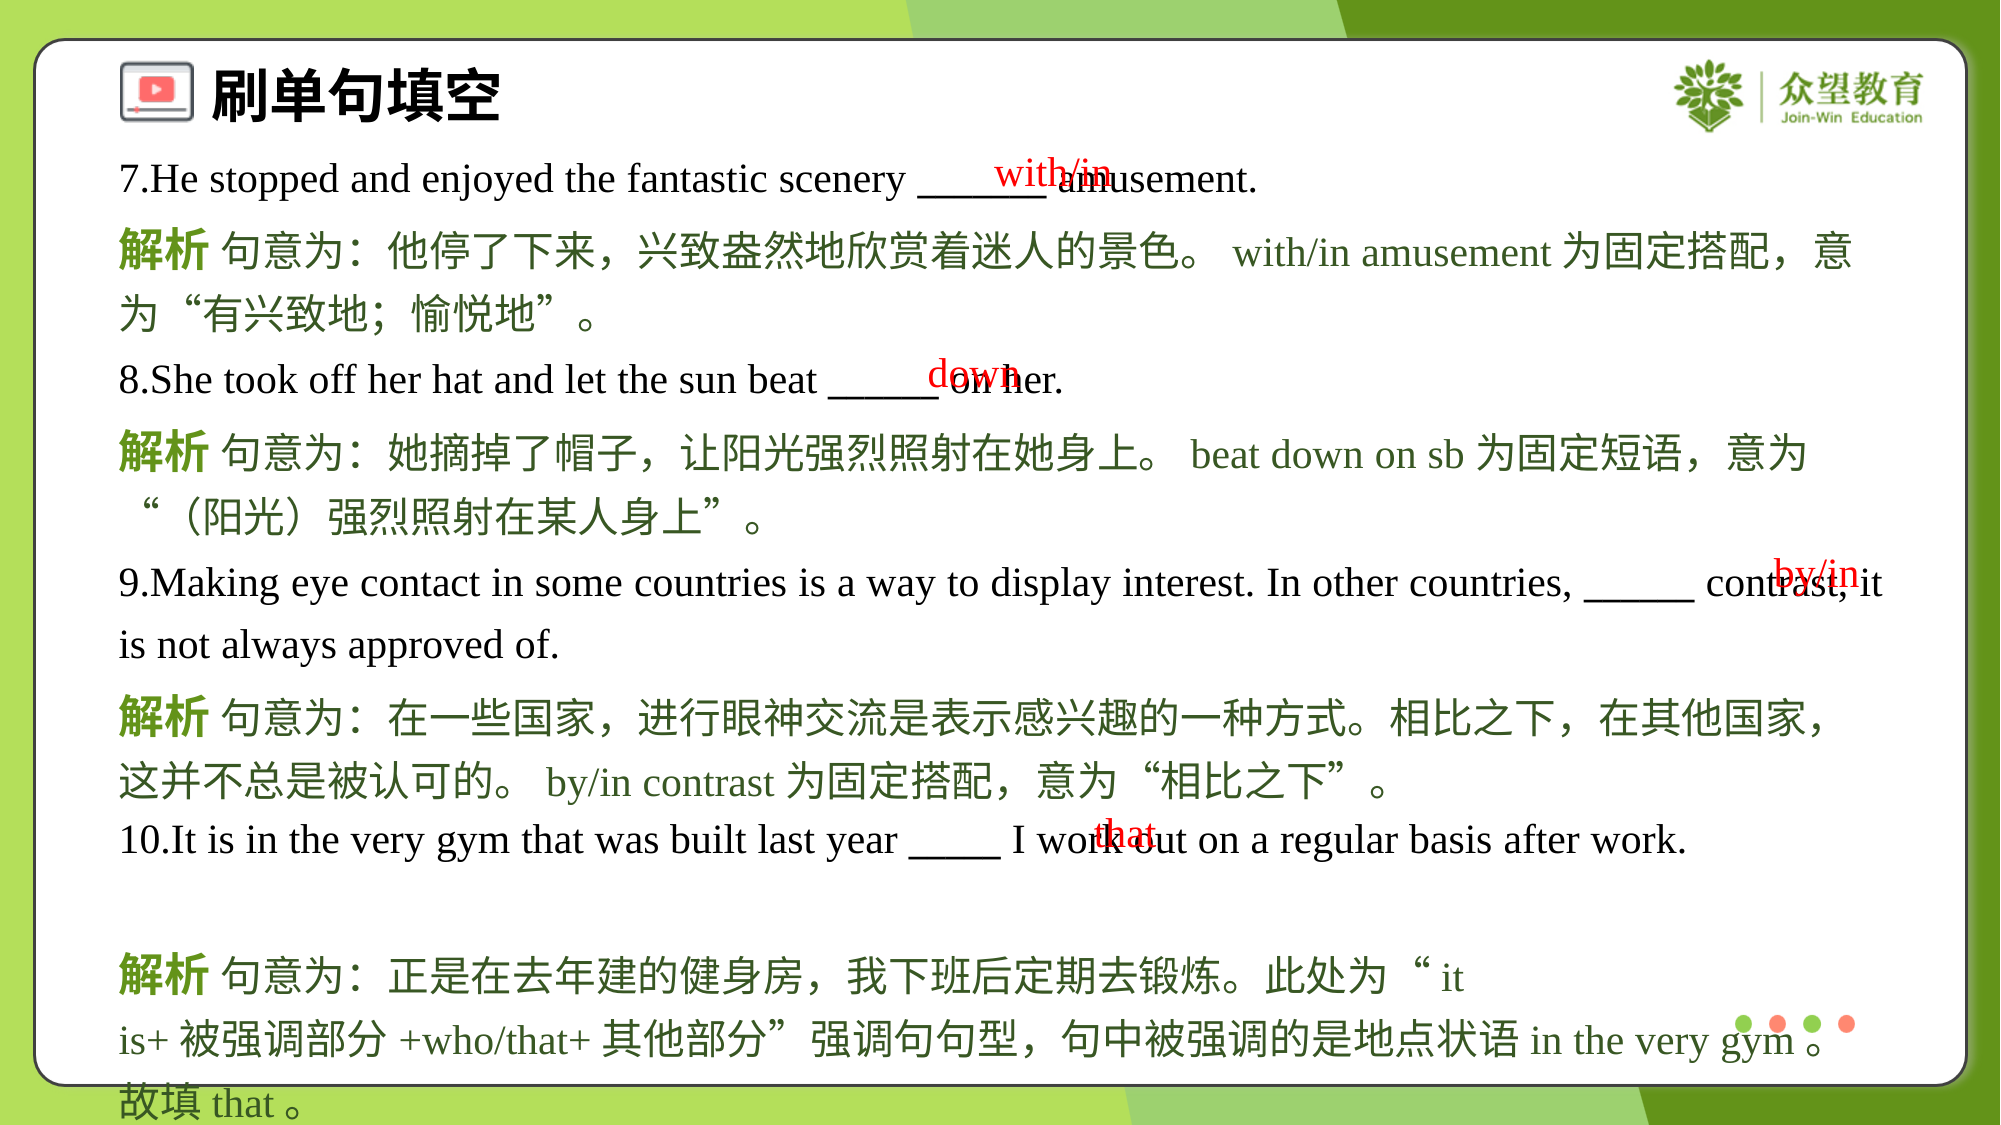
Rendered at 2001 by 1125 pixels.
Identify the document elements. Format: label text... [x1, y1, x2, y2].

text_box that [1089, 793, 1161, 851]
text_box 8.She took off her hat and let the sun beat ______ on her. [118, 339, 1883, 397]
text_box 解析 句意为：他停了下来，兴致盎然地欣赏着迷人的景色。with/in amusement为固定搭配，意为“有兴致地；愉悦地”。 [118, 207, 1883, 334]
text_box 9.Making eye contact in some countries is a way to display interest. In other countries, ______ contrast, it is not always approved of. [118, 542, 1883, 662]
text_box 7.He stopped and enjoyed the fantastic scenery _______ amusement. [118, 138, 1883, 196]
text_box 解析 句意为：她摘掉了帽子，让阳光强烈照射在她身上。beat down on sb为固定短语，意为“（阳光）强烈照射在某人身上”。 [118, 409, 1883, 536]
text_box 10.It is in the very gym that was built last year _____ I work out on a regular basis after work. [118, 799, 1883, 920]
text_box down [922, 333, 1026, 391]
picture [0, 0, 2000, 1125]
text_box by/in [1769, 533, 1865, 592]
text_box with/in [989, 132, 1117, 190]
text_box 解析 句意为：正是在去年建的健身房，我下班后定期去锻炼。此处为“it is+被强调部分+who/that+其他部分”强调句句型，句中被强调的是地点状语in the very gym。故填that。 [118, 931, 1883, 1058]
text_box 解析 句意为：在一些国家，进行眼神交流是表示感兴趣的一种方式。相比之下，在其他国家，这并不总是被认可的。by/in contrast为固定搭配，意为“相比之下”。 [118, 673, 1883, 799]
